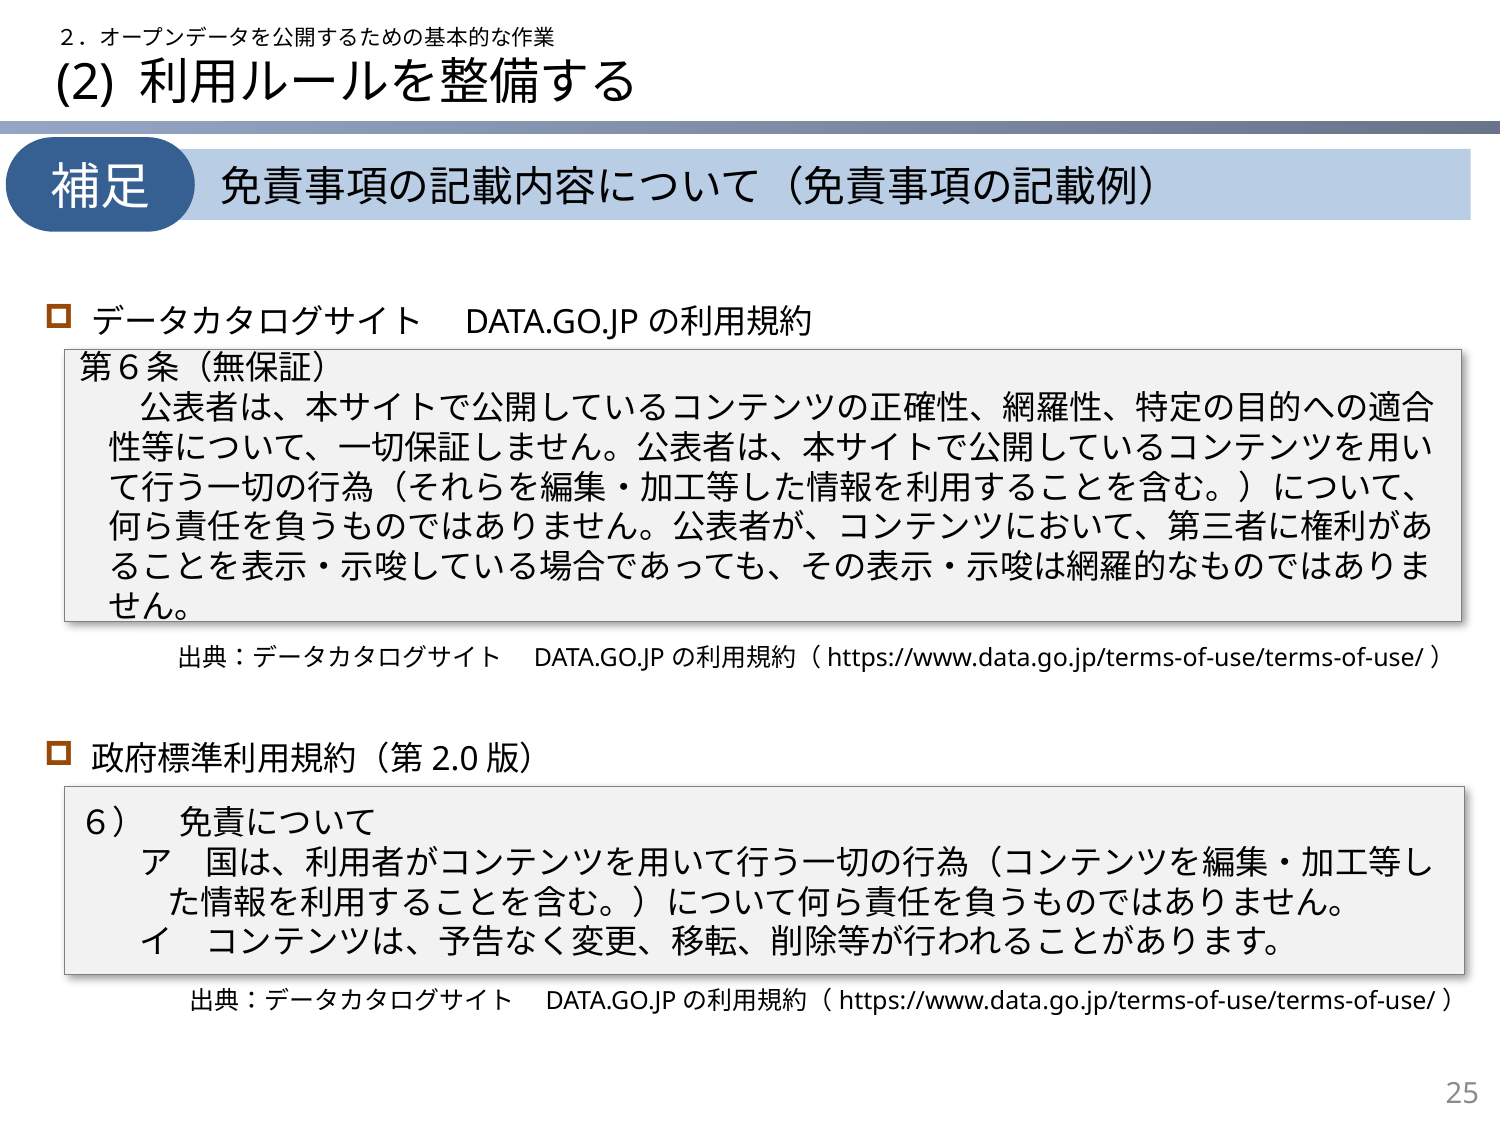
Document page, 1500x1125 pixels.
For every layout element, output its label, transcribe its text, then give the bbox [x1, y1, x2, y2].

text_box データカタログサイト DATA.GO.JPの利用規約 [29, 290, 1388, 350]
title (2) 利用ルールを整備する [41, 58, 1459, 119]
slide_number 24 [1411, 1070, 1495, 1118]
text_box ６） 免責について ア 国は、利用者がコンテンツを用いて行う一切の行為（コンテンツを編集・加工等した情報を利用することを含む。）について何ら責任を負うものではありません。 イ コンテンツは、予告なく変更、移転、削除等が行われることがあります。 [64, 786, 1465, 975]
text_box ２．オープンデータを公開するための基本的な作業 [41, 19, 1471, 58]
text_box 免責事項の記載内容について（免責事項の記載例） [181, 148, 1472, 221]
text_box 第６条（無保証） 公表者は、本サイトで公開しているコンテンツの正確性、網羅性、特定の目的への適合性等について、一切保証しません。公表者は、本サイトで公開しているコンテンツを用いて行う一切の行為（それらを編集・加工等した情報を利用することを含む。）について、何ら責任を負うものではありません。公表者が、コンテンツにおいて、第三者に権利があることを表示・示唆している場合であっても、その表示・示唆は網羅的なものではありません。 [64, 349, 1462, 622]
text_box 出典：データカタログサイト DATA.GO.JPの利用規約（https://www.data.go.jp/terms-of-use/terms-of-use/） [88, 633, 1471, 681]
text_box 補足 [4, 136, 196, 233]
text_box 出典：データカタログサイト DATA.GO.JPの利用規約（https://www.data.go.jp/terms-of-use/terms-of-use/） [100, 975, 1483, 1024]
text_box 政府標準利用規約（第2.0版） [29, 727, 1388, 787]
